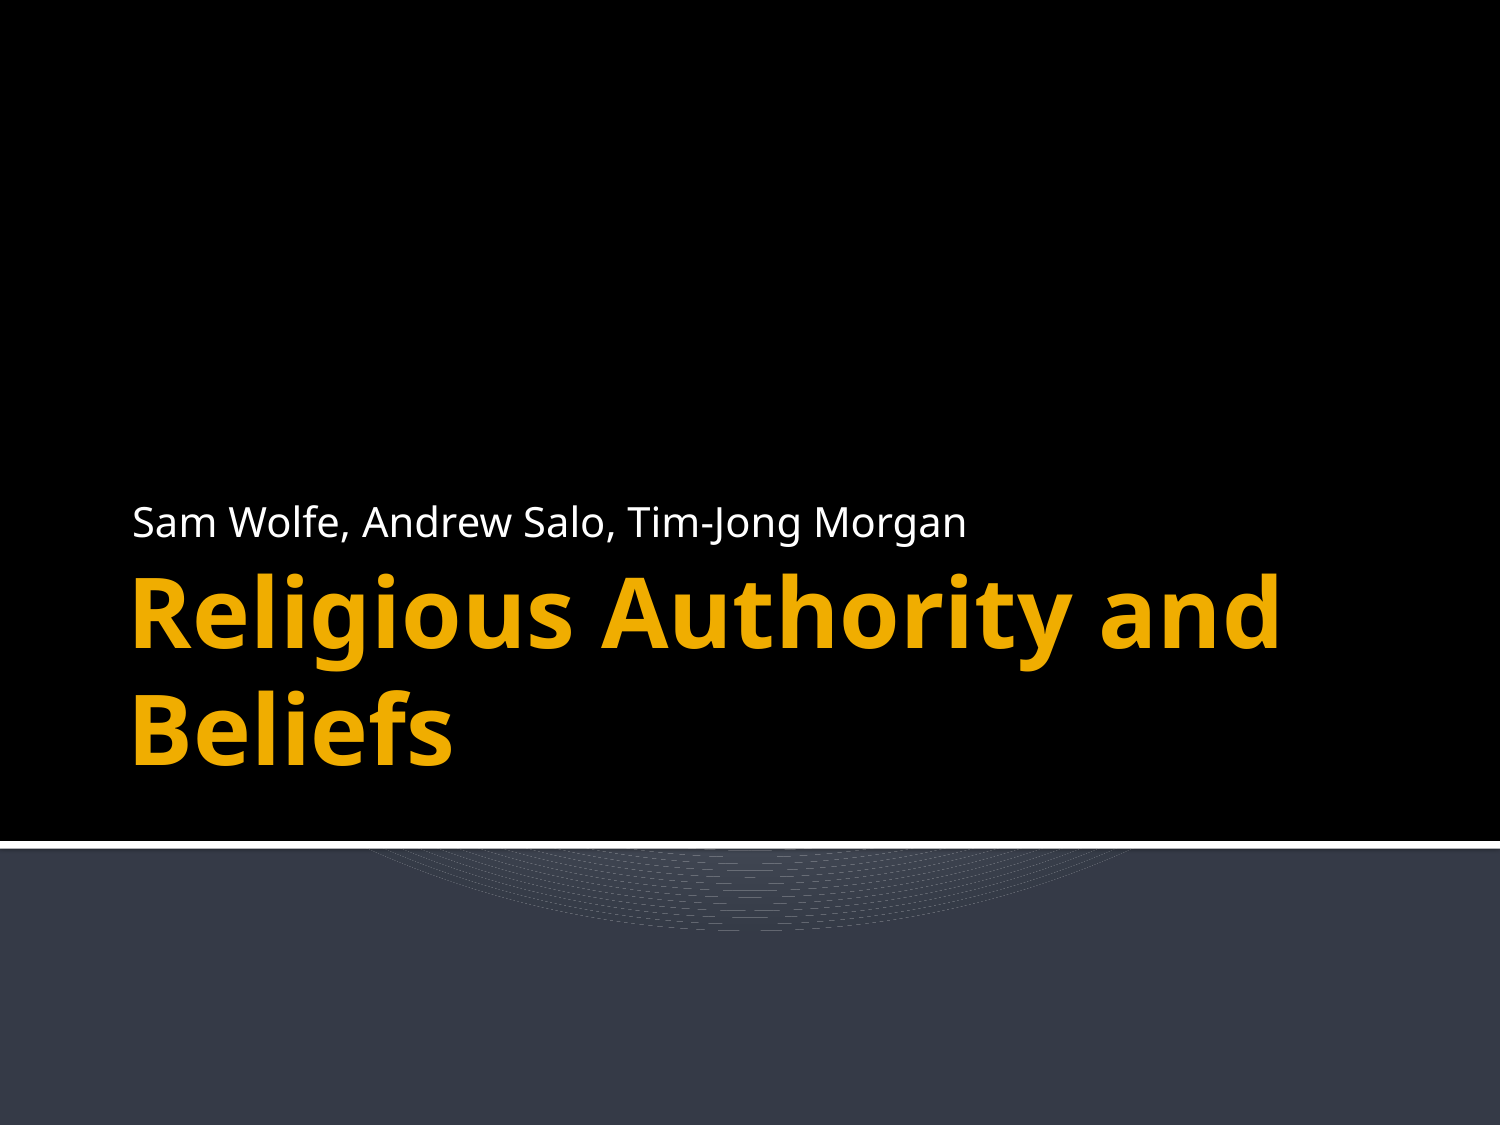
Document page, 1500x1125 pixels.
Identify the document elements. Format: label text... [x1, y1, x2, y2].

title Religious Authority and Beliefs [112, 550, 1438, 825]
subtitle Sam Wolfe, Andrew Salo, Tim-Jong Morgan [112, 299, 1438, 546]
